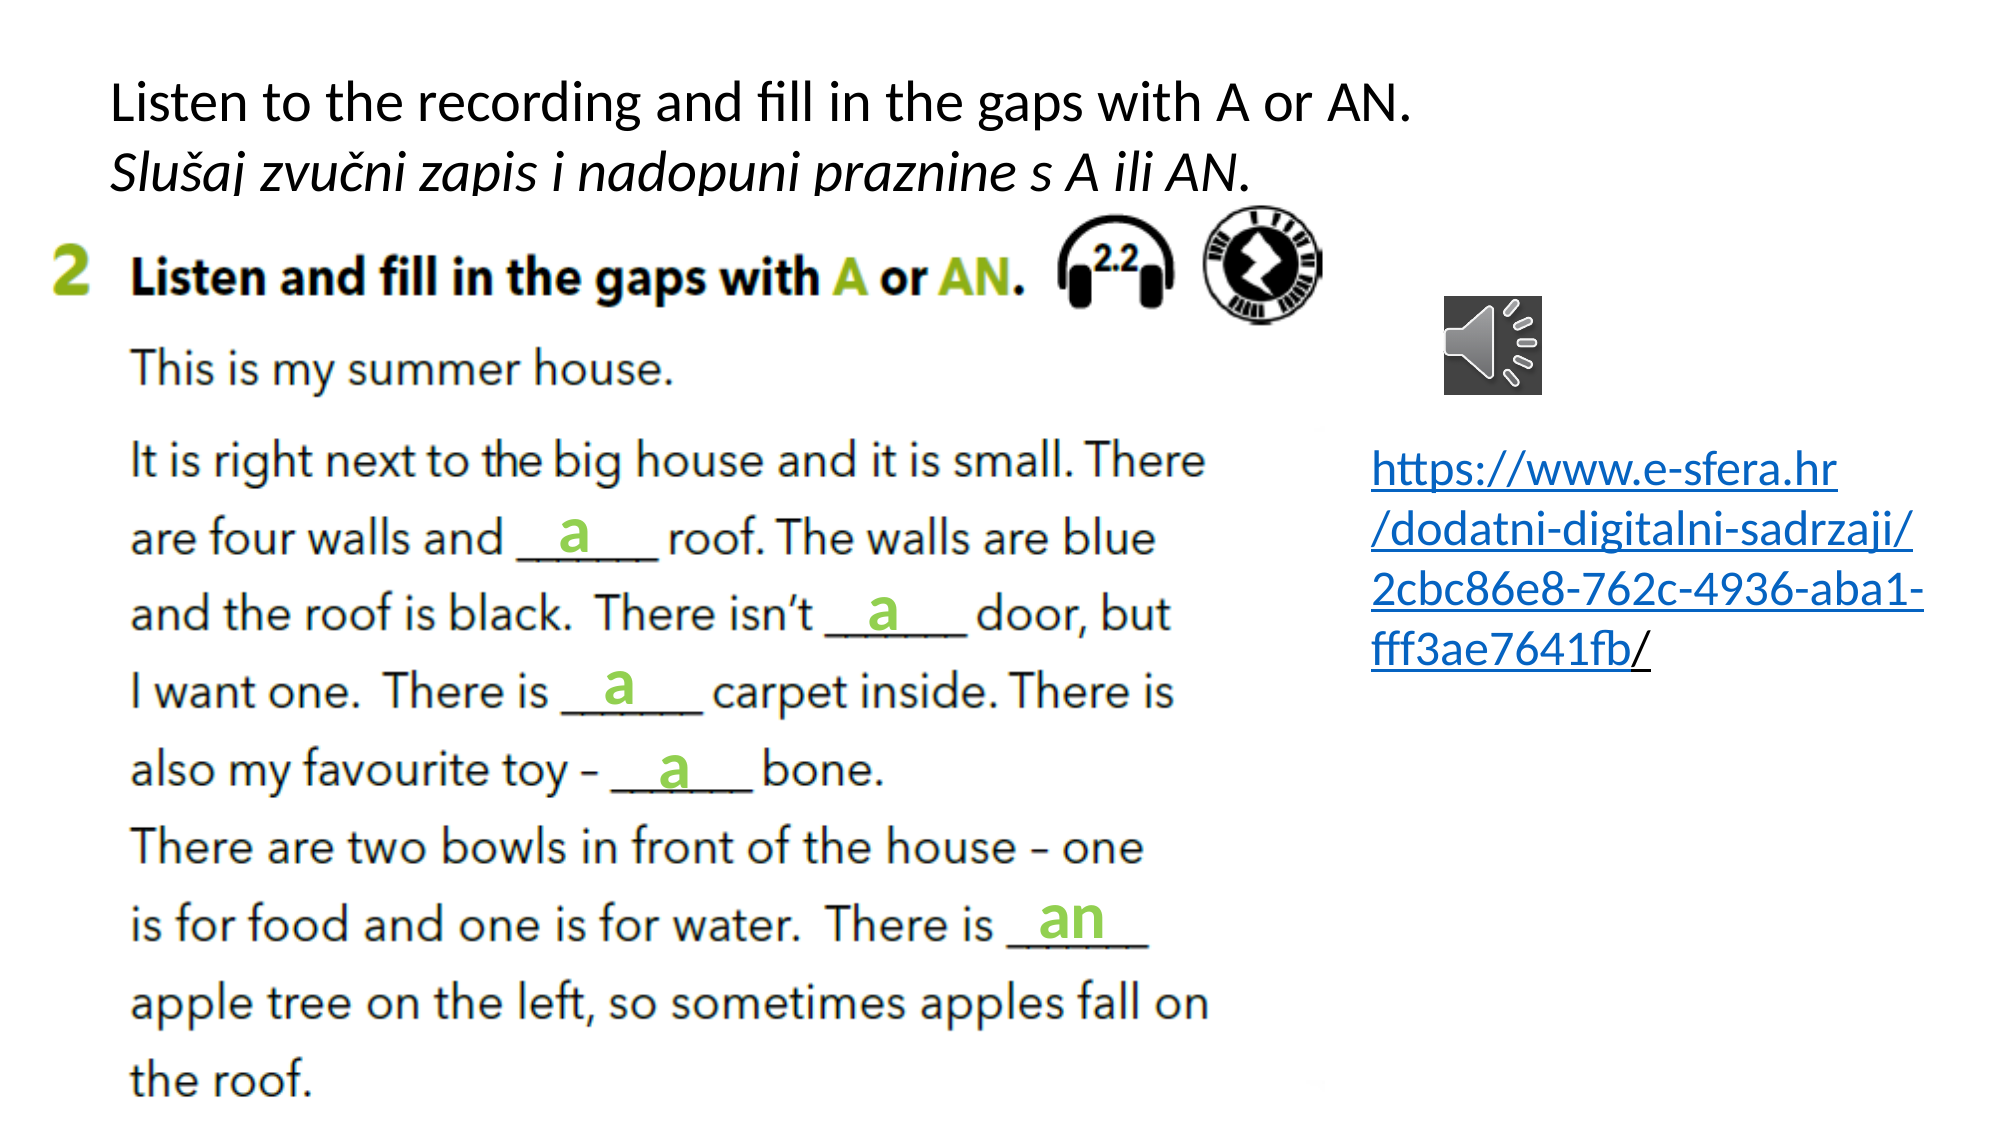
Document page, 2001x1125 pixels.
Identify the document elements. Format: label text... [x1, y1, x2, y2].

picture [1442, 295, 1543, 396]
text_box Listen to the recording and fill in the gaps with A or AN. Slušaj zvučni zapis i nadopuni praznine s A ili AN. [96, 56, 1493, 211]
text_box https://www.e-sfera.hr/dodatni-digitalni-sadrzaji/2cbc86e8-762c-4936-aba1-fff3ae7641fb/ [1356, 427, 1946, 683]
picture [42, 196, 1325, 1109]
